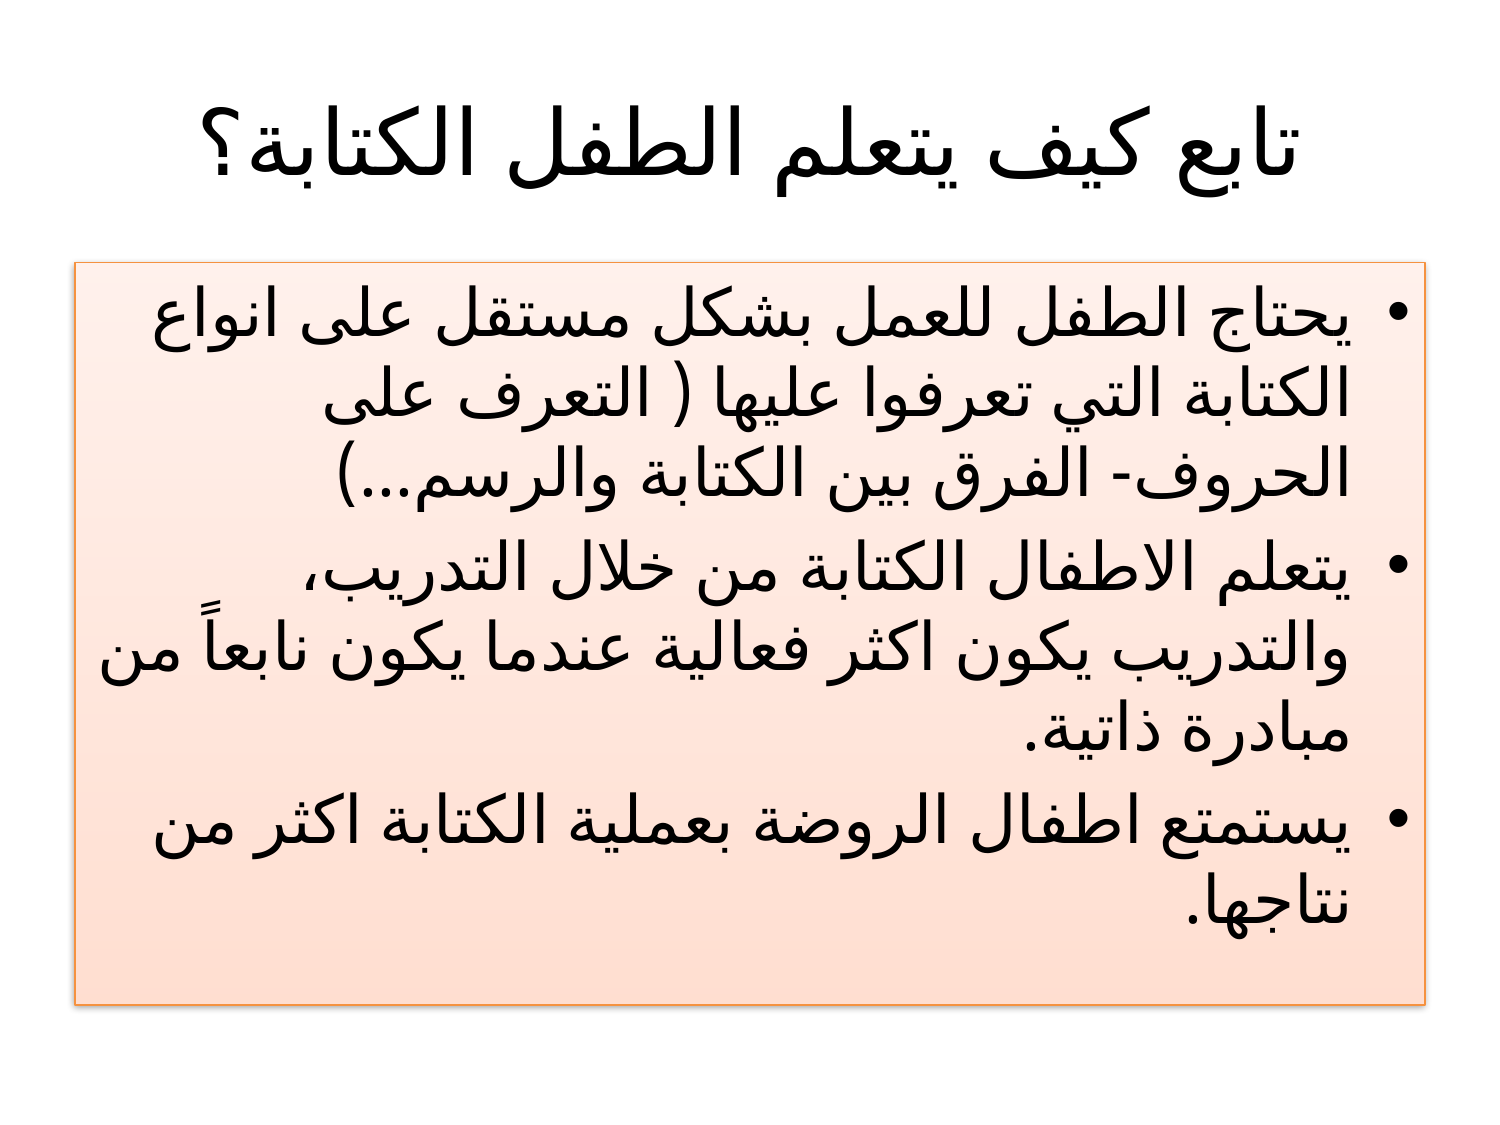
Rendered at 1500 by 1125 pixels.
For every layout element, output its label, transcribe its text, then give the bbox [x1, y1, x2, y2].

title تابع كيف يتعلم الطفل الكتابة؟ [75, 45, 1425, 233]
list يحتاج الطفل للعمل بشكل مستقل على انواع الكتابة التي تعرفوا عليها ( التعرف على الحروف- الفرق بين الكتابة والرسم...) يتعلم الاطفال الكتابة من خلال التدريب، والتدريب يكون اكثر فعالية عندما يكون نابعاً من مبادرة ذاتية. يستمتع اطفال الروضة بعملية الكتابة اكثر من نتاجها. [74, 262, 1426, 1006]
